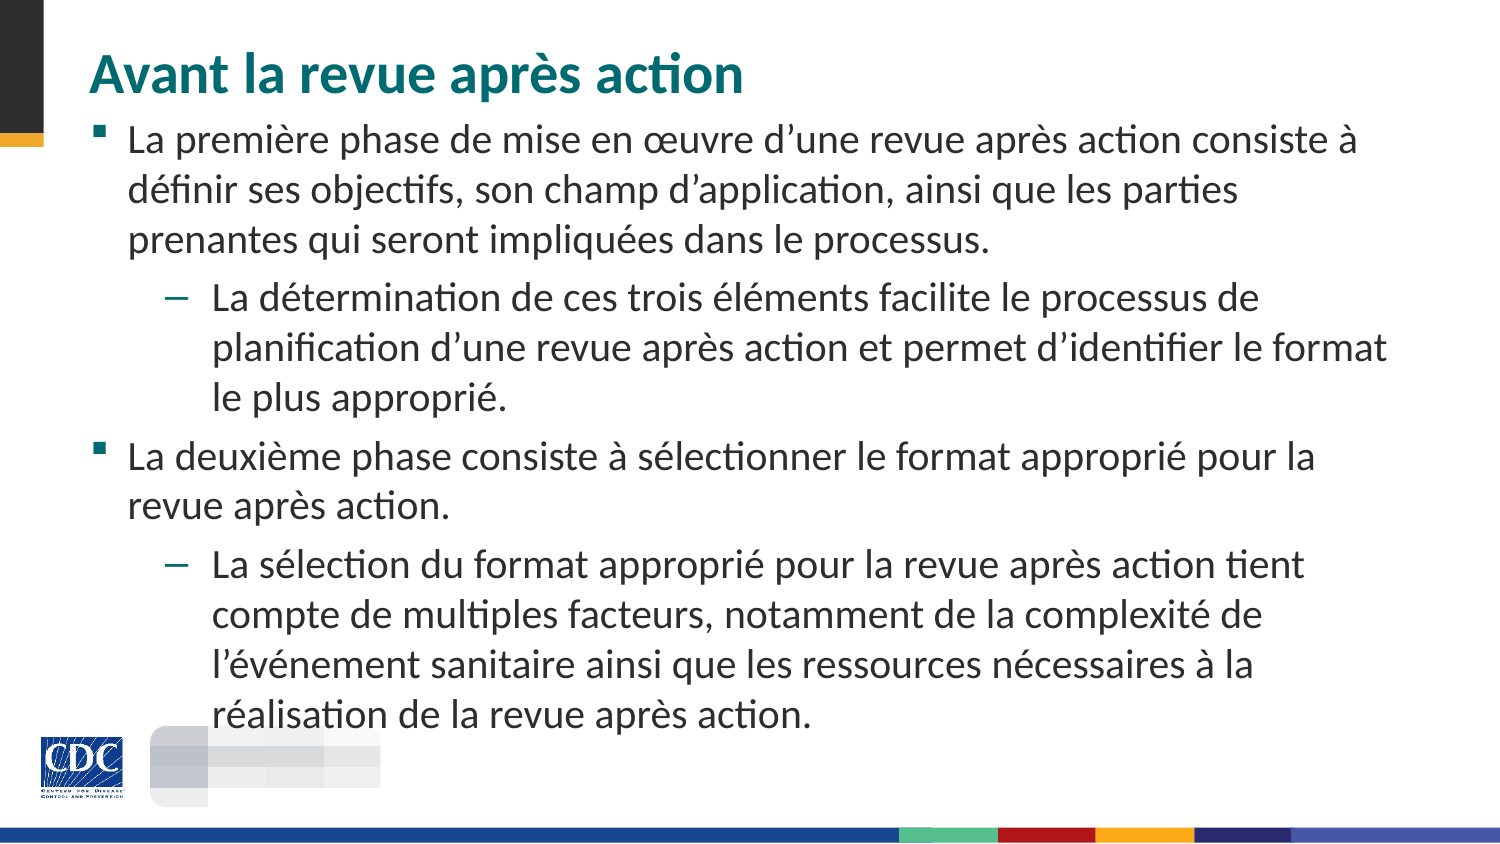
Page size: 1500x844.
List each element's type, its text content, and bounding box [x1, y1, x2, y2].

title Avant la revue après action [75, 33, 1425, 113]
list La première phase de mise en œuvre d’une revue après action consiste à définir ses objectifs, son champ d’application, ainsi que les parties prenantes qui seront impliquées dans le processus. La détermination de ces trois éléments facilite le processus de planification d’une revue après action et permet d’identifier le format le plus approprié. La deuxième phase consiste à sélectionner le format approprié pour la revue après action. La sélection du format approprié pour la revue après action tient compte de multiples facteurs, notamment de la complexité de l’événement sanitaire ainsi que les ressources nécessaires à la réalisation de la revue après action. [75, 104, 1414, 710]
picture [41, 737, 125, 798]
